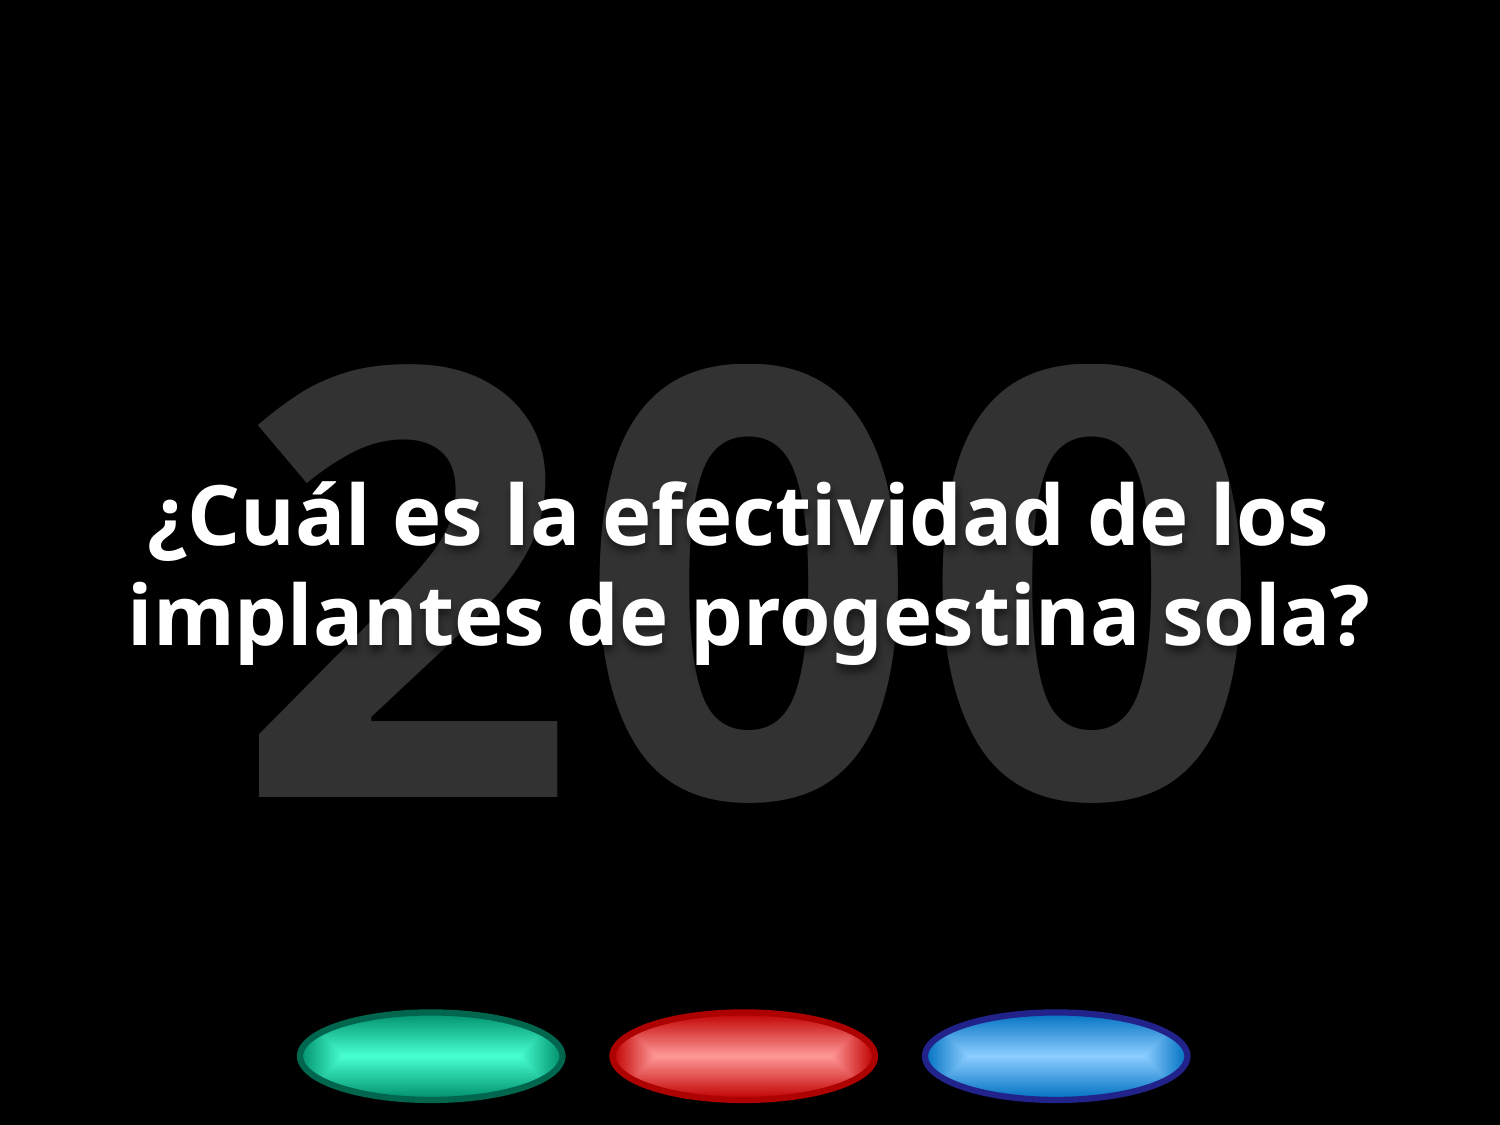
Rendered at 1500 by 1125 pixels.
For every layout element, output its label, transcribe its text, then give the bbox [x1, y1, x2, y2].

text_box [612, 1012, 876, 1100]
text_box [924, 1012, 1188, 1100]
text_box ¿Cuál es la efectividad de los implantes de progestina sola? [0, 0, 1500, 1125]
text_box [300, 1012, 563, 1100]
